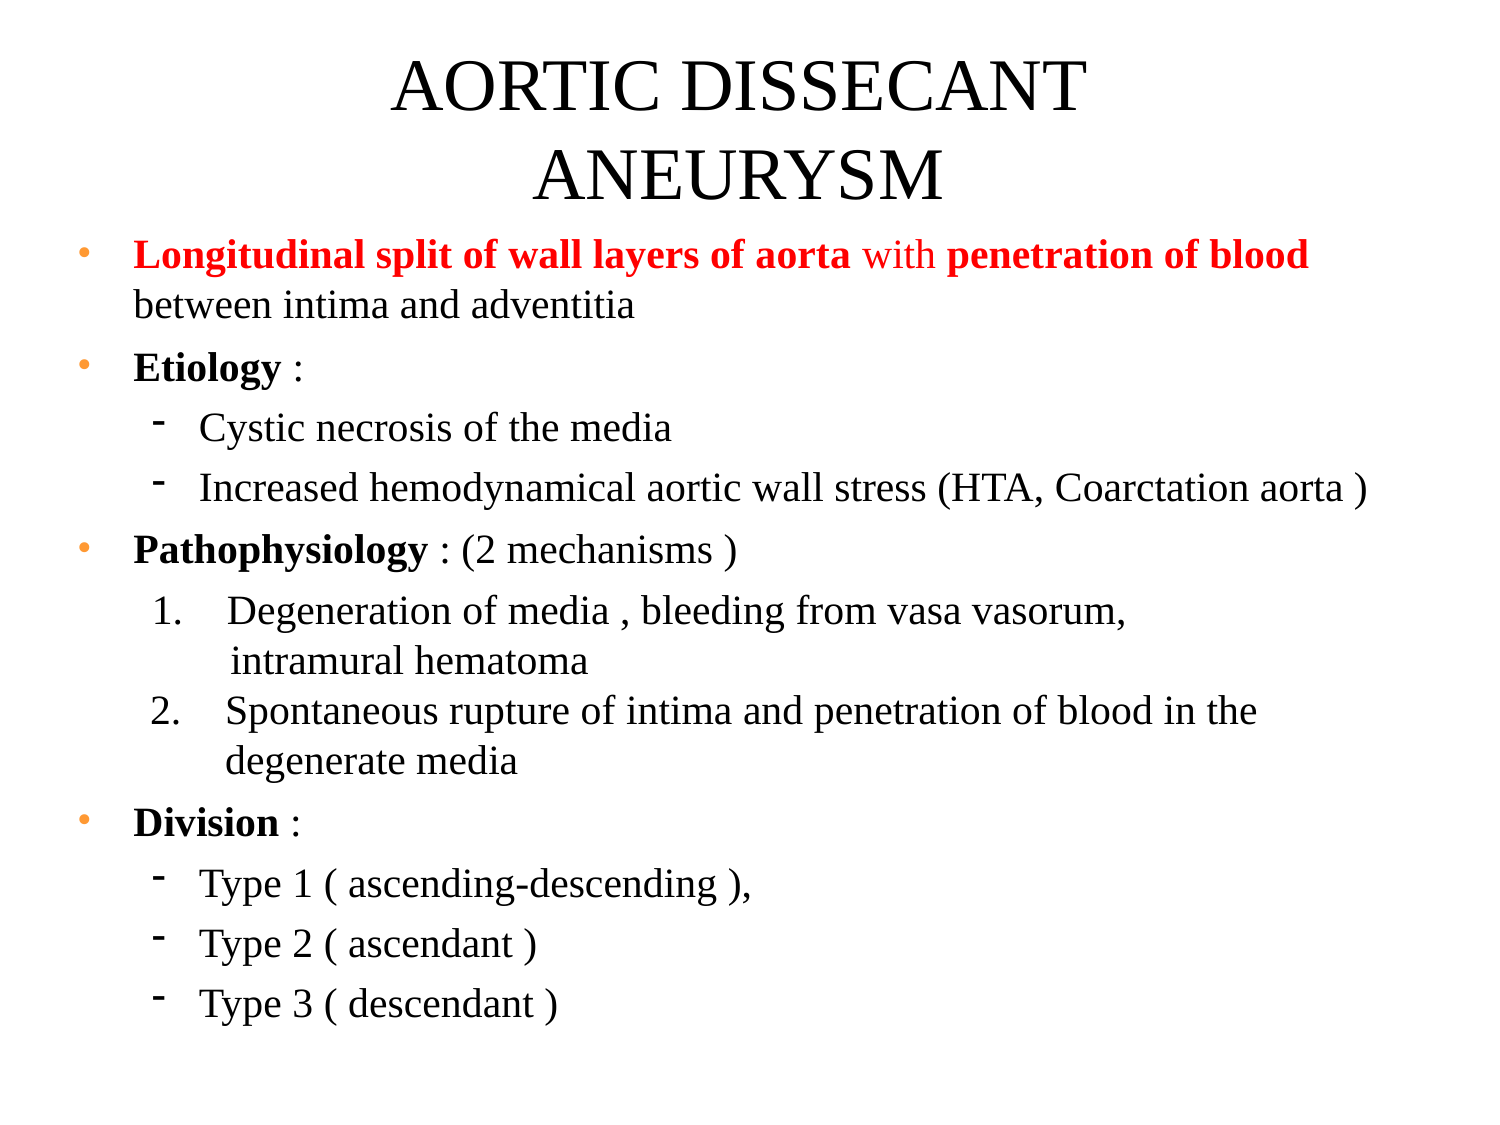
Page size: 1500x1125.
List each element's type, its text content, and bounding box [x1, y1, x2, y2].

text_box Longitudinal split of wall layers of aorta with penetration of blood between intima and adventitia Etiology : Cystic necrosis of the media Increased hemodynamical aortic wall stress (HTA, Coarctation aorta ) Pathophysiology : (2 mechanisms ) Degeneration of media , bleeding from vasa vasorum, intramural hematoma Spontaneous rupture of intima and penetration of blood in the degenerate media Division : Type 1 ( ascending-descending ), Type 2 ( ascendant ) Type 3 ( descendant ) [75, 224, 1425, 1026]
title AORTIC DISSECANT ANEURYSM [174, 33, 1301, 224]
